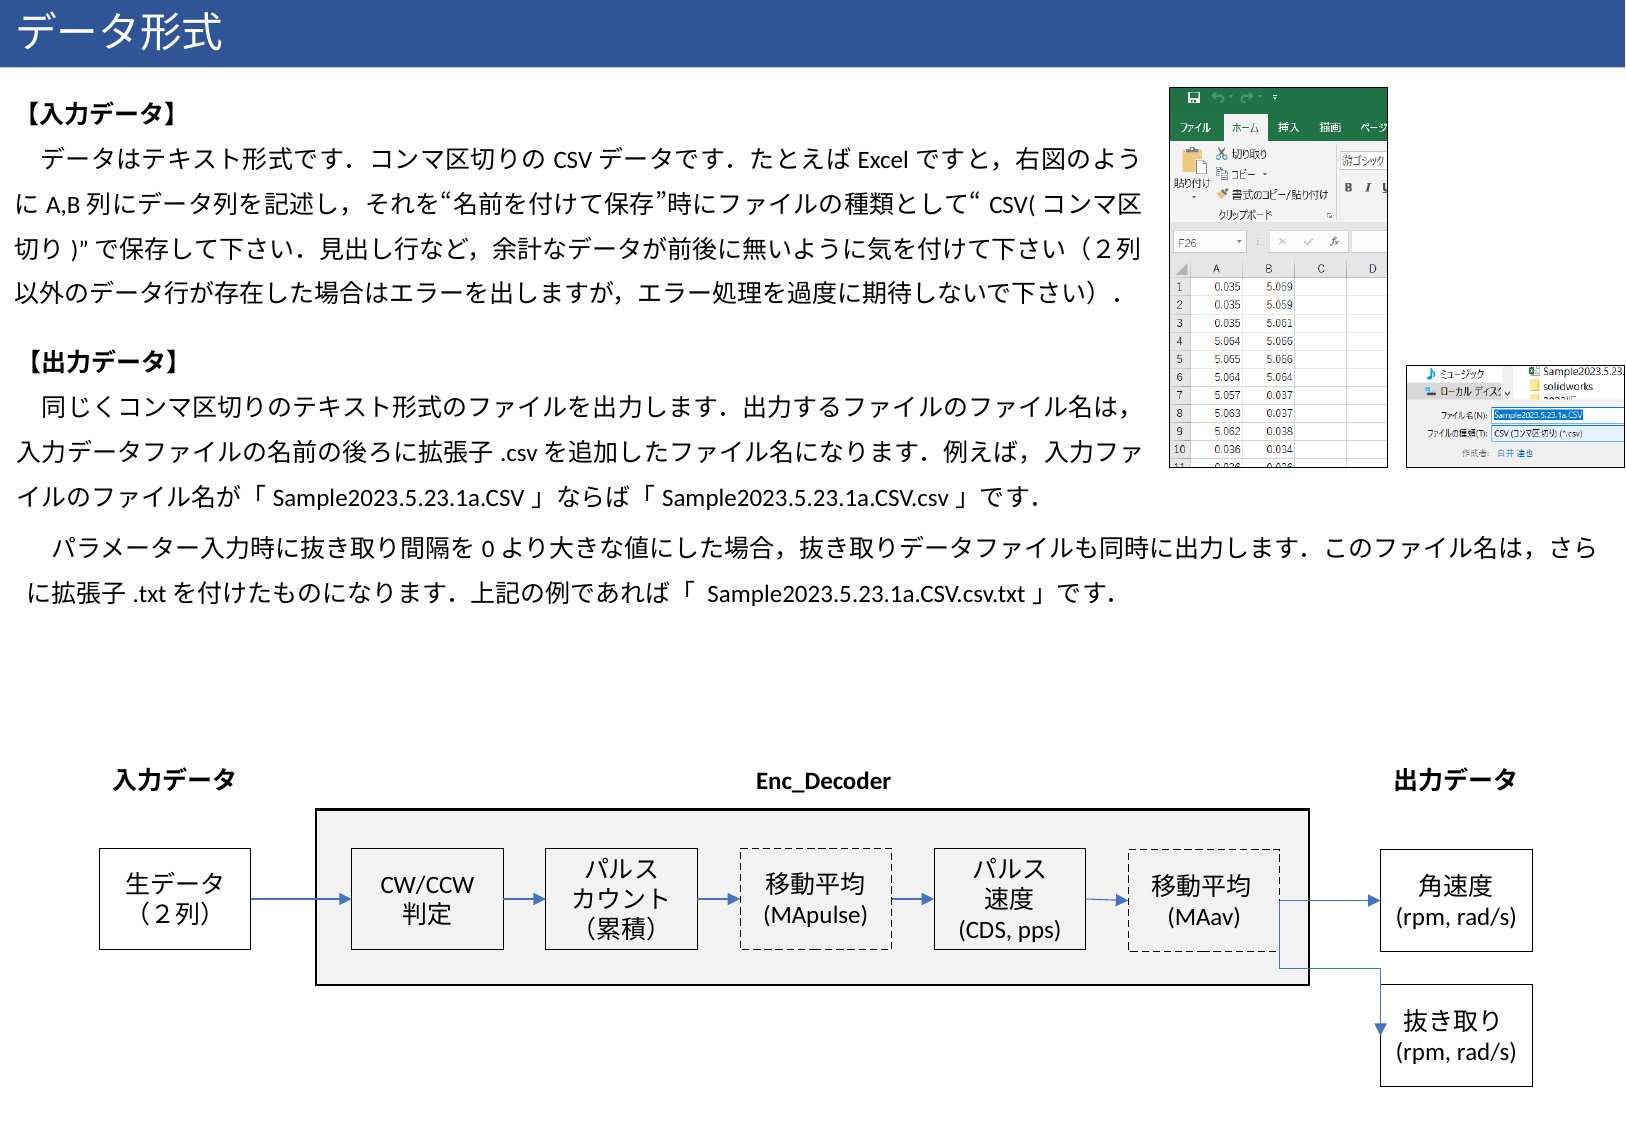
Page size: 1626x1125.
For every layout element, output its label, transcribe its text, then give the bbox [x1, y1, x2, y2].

text_box 【出力データ】 同じくコンマ区切りのテキスト形式のファイルを出力します．出力するファイルのファイル名は，入力データファイルの名前の後ろに拡張子.csvを追加したファイル名になります．例えば，入力ファイルのファイル名が「Sample2023.5.23.1a.CSV」ならば「Sample2023.5.23.1a.CSV.csv」です． [2, 324, 1160, 519]
text_box データ形式 [0, 0, 1625, 68]
text_box 【入力データ】 データはテキスト形式です．コンマ区切りのCSVデータです．たとえばExcelですと，右図のようにA,B列にデータ列を記述し，それを“名前を付けて保存”時にファイルの種類として“CSV(コンマ区切り)”で保存して下さい．見出し行など，余計なデータが前後に無いように気を付けて下さい（２列以外のデータ行が存在した場合はエラーを出しますが，エラー処理を過度に期待しないで下さい）． [0, 76, 1158, 316]
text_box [96, 757, 1535, 1087]
picture [1169, 87, 1388, 468]
picture [1406, 365, 1625, 468]
text_box パラメーター入力時に抜き取り間隔を0より大きな値にした場合，抜き取りデータファイルも同時に出力します．このファイル名は，さらに拡張子.txtを付けたものになります．上記の例であれば「 Sample2023.5.23.1a.CSV.csv.txt」です． [11, 510, 1625, 616]
